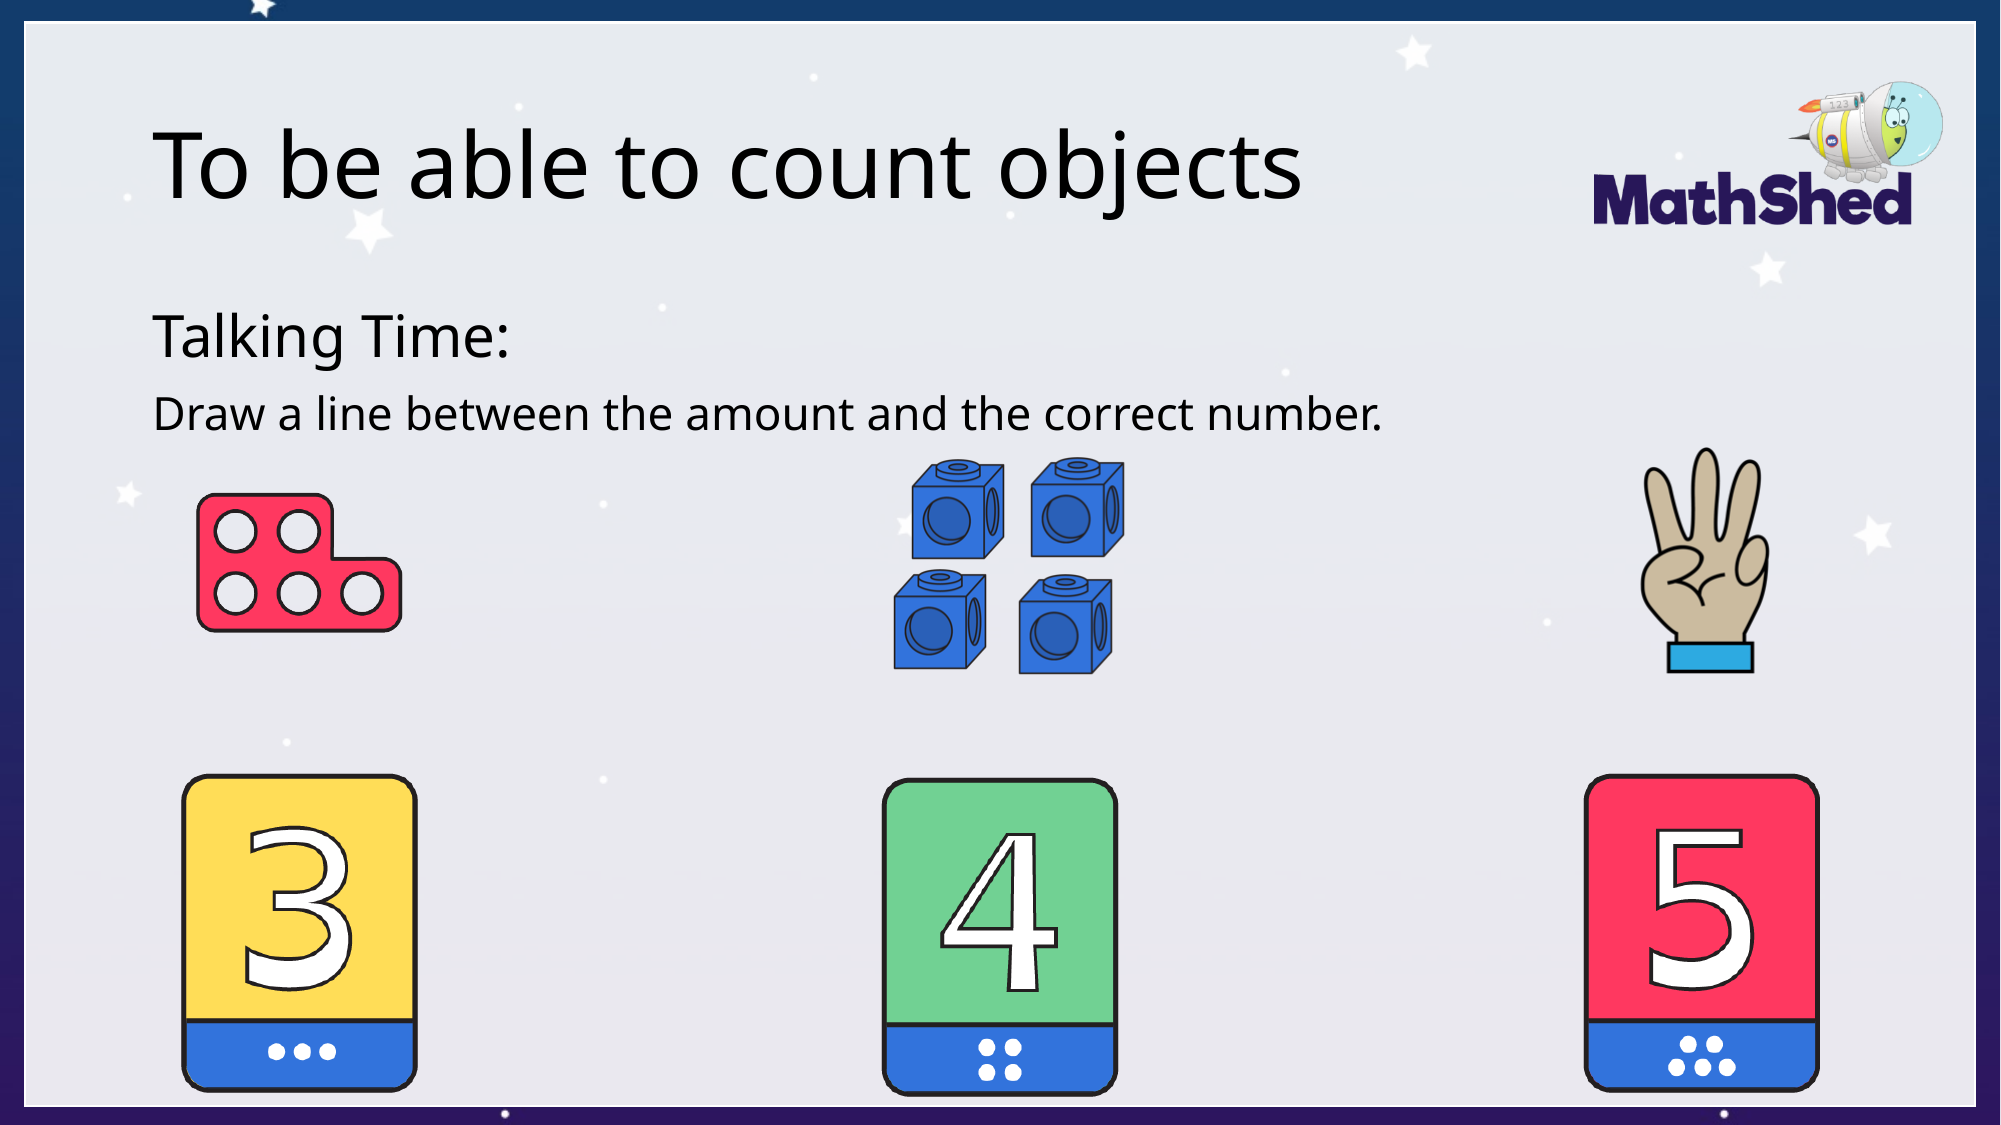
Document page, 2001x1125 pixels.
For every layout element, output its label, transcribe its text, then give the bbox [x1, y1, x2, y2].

picture [0, 0, 2001, 1125]
title To be able to count objects [137, 59, 1578, 278]
list Talking Time: Draw a line between the amount and the correct number. [137, 299, 1863, 1014]
